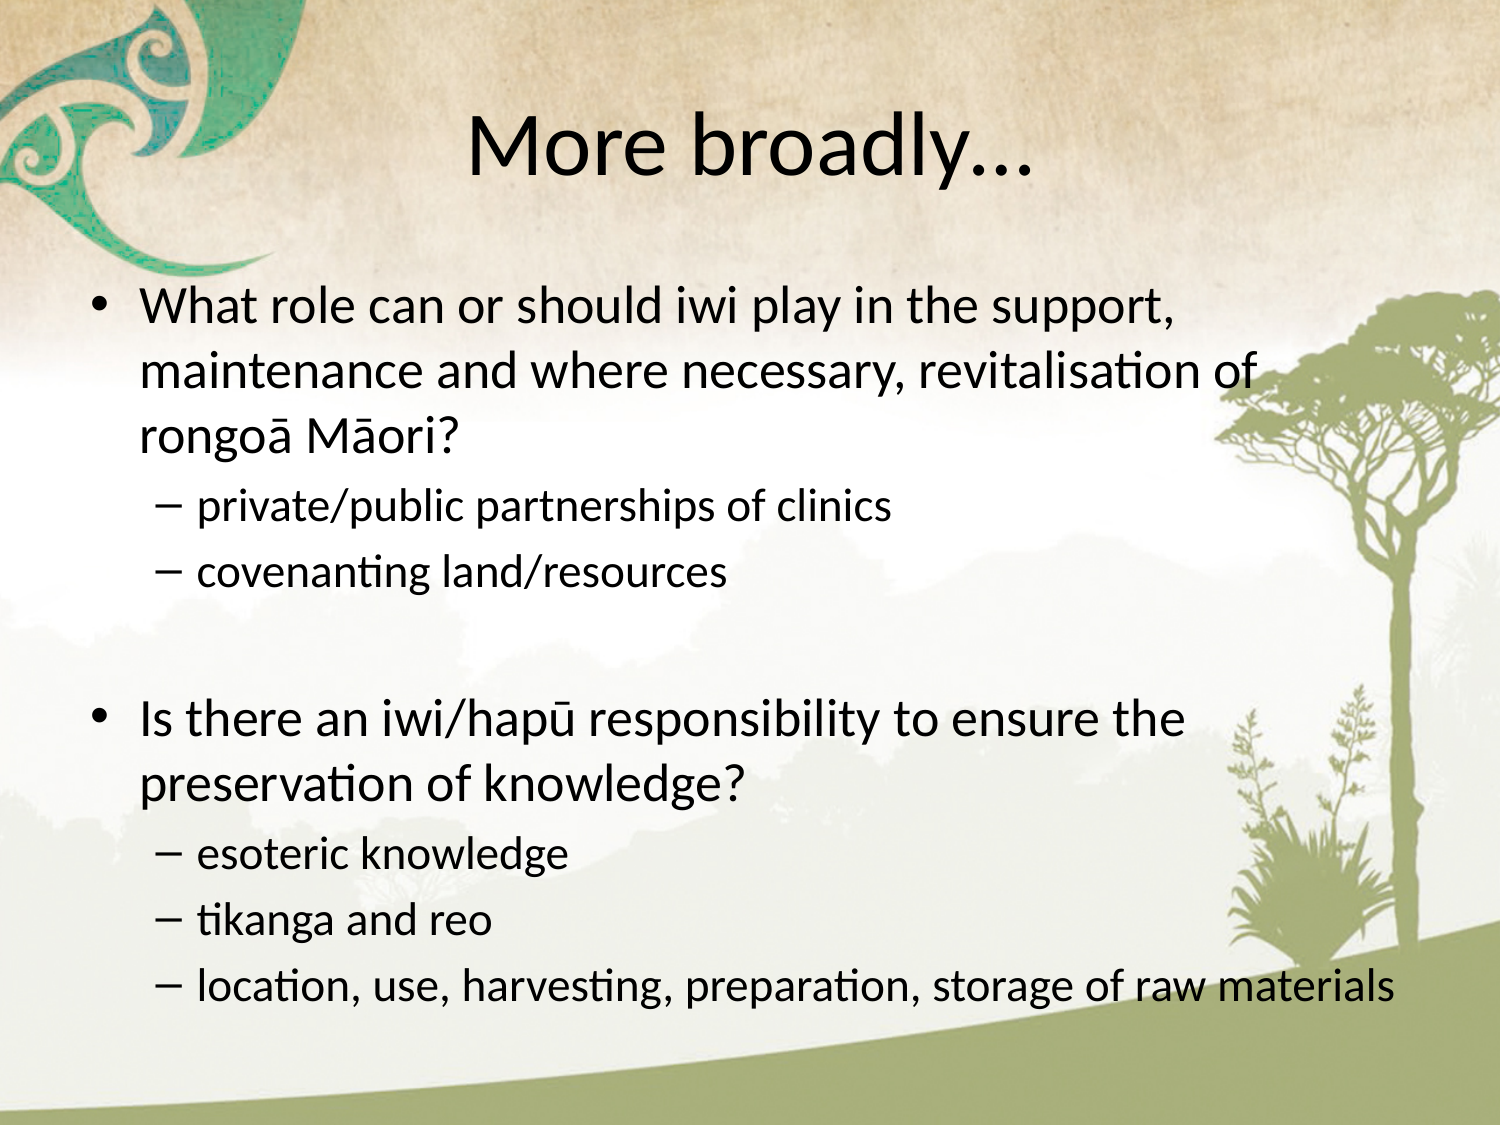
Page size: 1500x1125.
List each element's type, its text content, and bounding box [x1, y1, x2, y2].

list What role can or should iwi play in the support, maintenance and where necessary, revitalisation of rongoā Māori? private/public partnerships of clinics covenanting land/resources Is there an iwi/hapū responsibility to ensure the preservation of knowledge? esoteric knowledge tikanga and reo location, use, harvesting, preparation, storage of raw materials [75, 262, 1425, 1061]
picture [0, 0, 1500, 1125]
title More broadly… [75, 45, 1425, 233]
